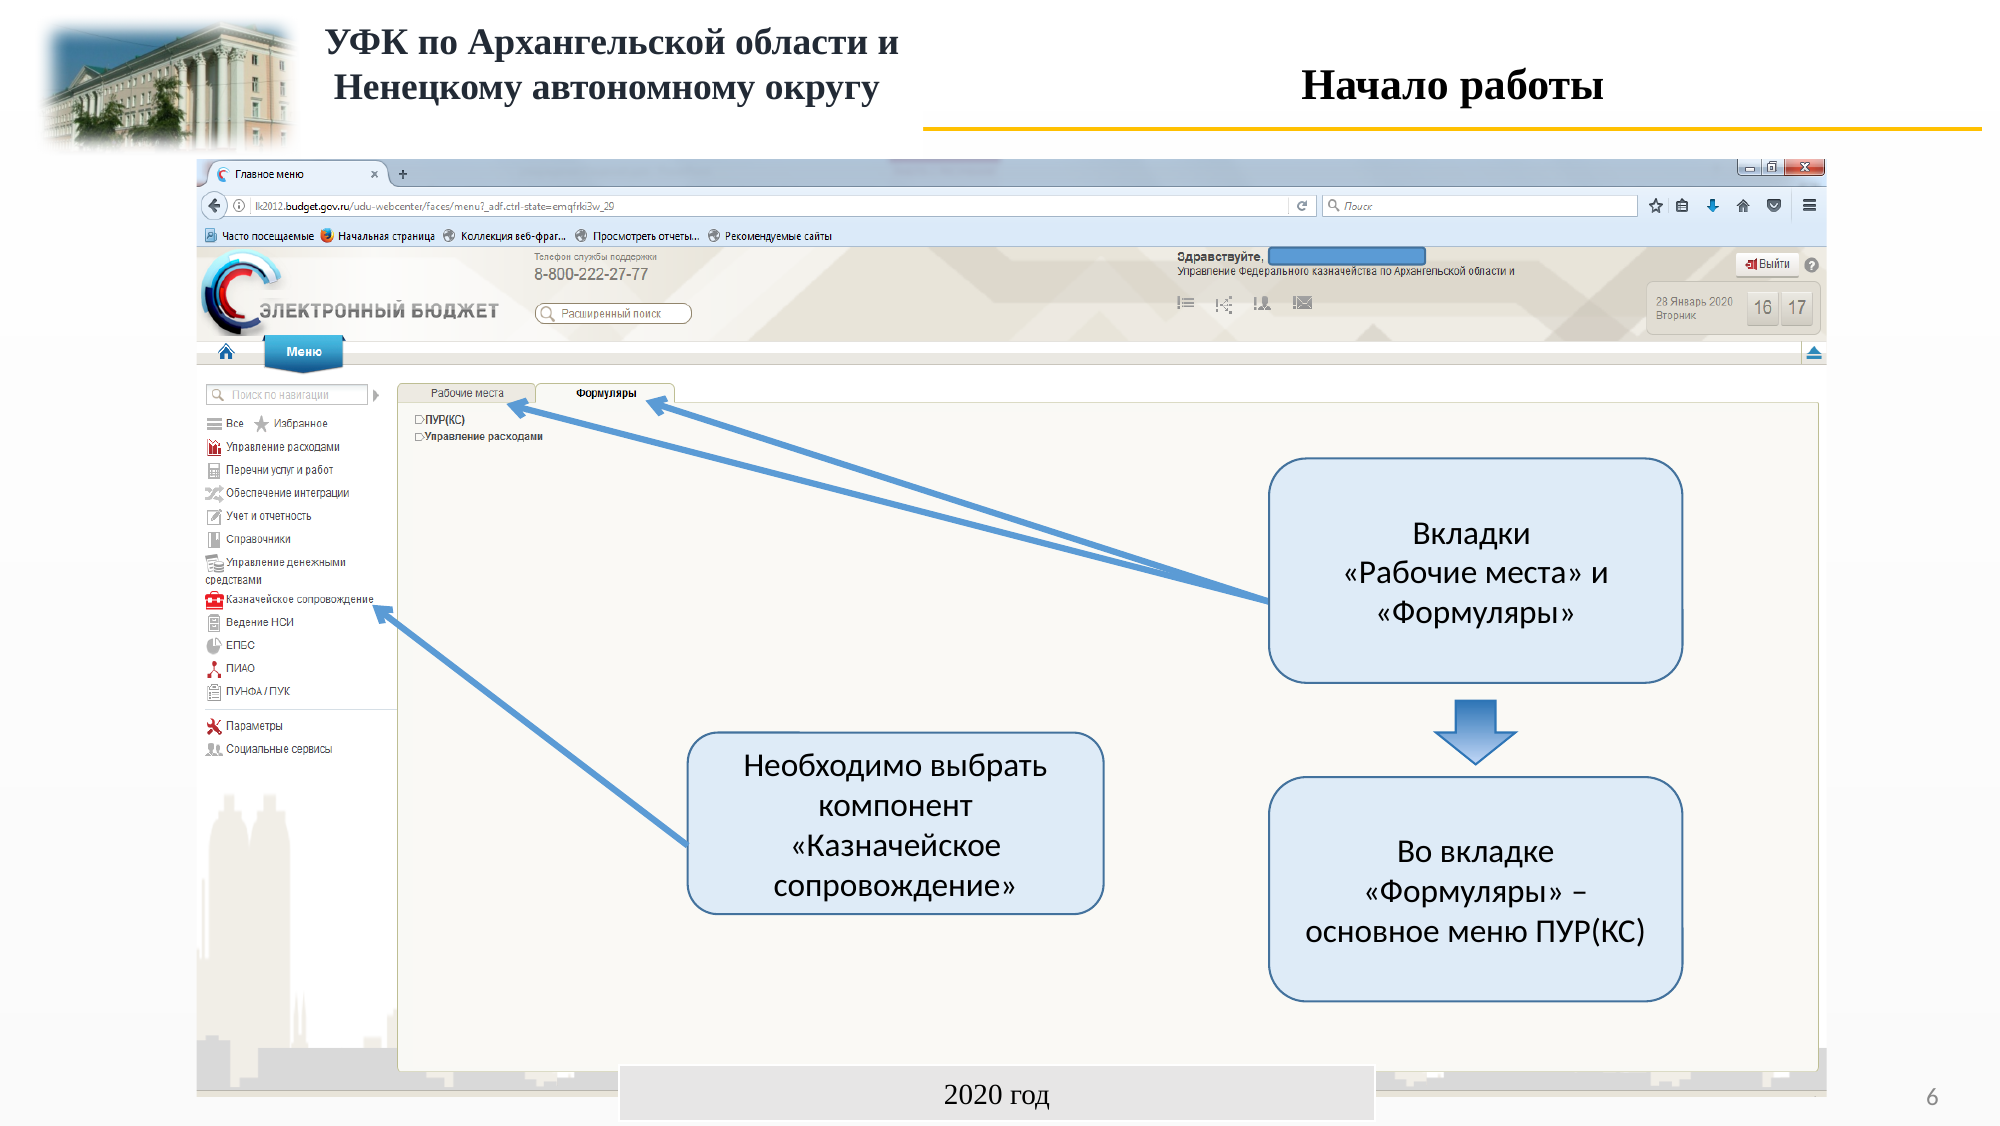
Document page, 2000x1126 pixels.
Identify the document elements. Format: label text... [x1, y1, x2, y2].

picture [196, 159, 1827, 1097]
text_box 2020 год [618, 1097, 1376, 1122]
text_box Начало работы [924, 47, 2000, 118]
text_box УФК по Архангельской области и Ненецкому автономному округу [300, 29, 924, 159]
slide_number 6 [1503, 1065, 1954, 1126]
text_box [372, 604, 688, 846]
picture [34, 14, 301, 157]
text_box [506, 403, 1270, 602]
